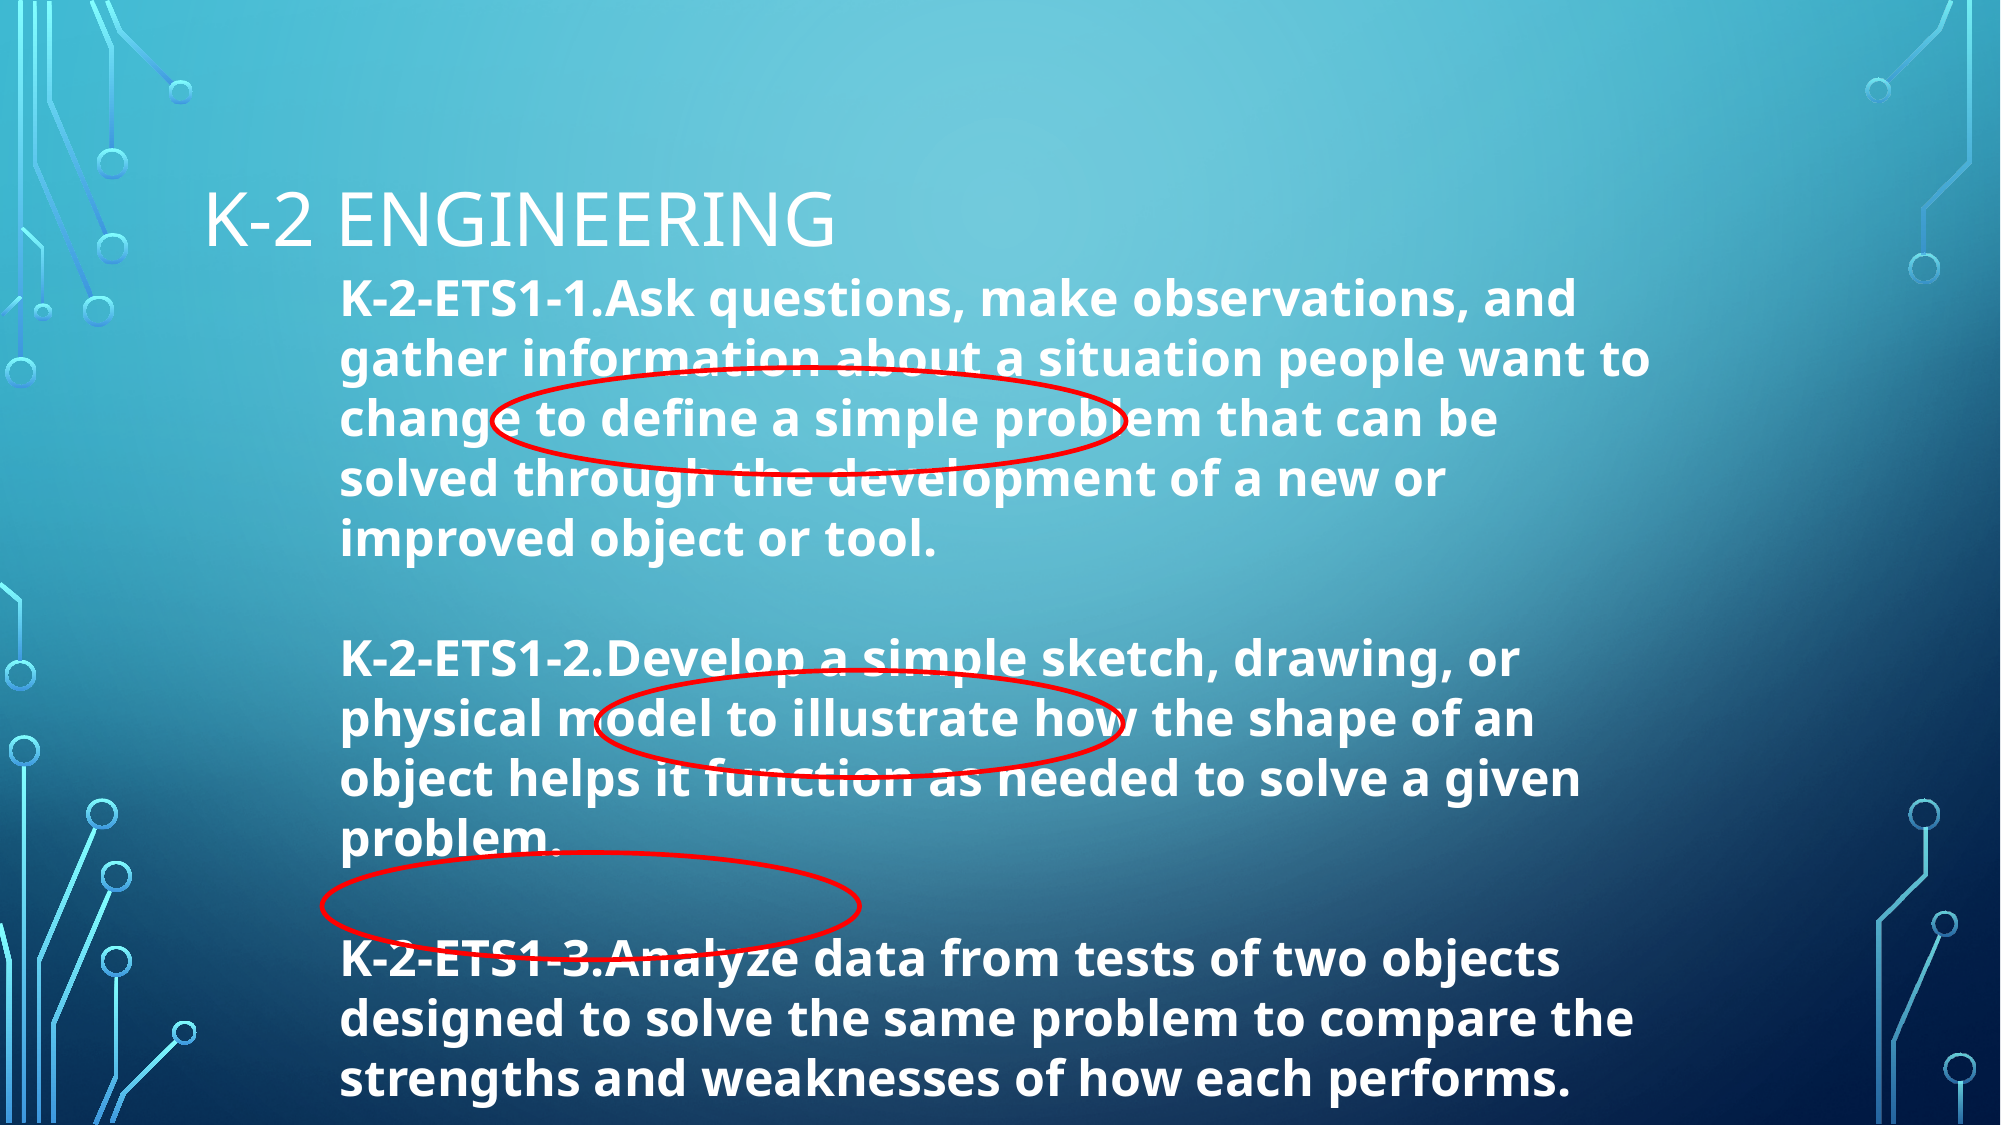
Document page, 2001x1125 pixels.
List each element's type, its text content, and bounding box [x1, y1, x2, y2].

text_box [595, 669, 1124, 779]
text_box [491, 366, 1127, 476]
text_box [321, 851, 861, 961]
text_box K-2-ETS1-1.Ask questions, make observations, and gather information about a situation people want to change to define a simple problem that can be solved through the development of a new or improved object or tool. K-2-ETS1-2.Develop a simple sketch, drawing, or physical model to illustrate how the shape of an object helps it function as needed to solve a given problem. K-2-ETS1-3.Analyze data from tests of two objects designed to solve the same problem to compare the strengths and weaknesses of how each performs. [324, 259, 1675, 1125]
title K-2 Engineering [187, 101, 1813, 344]
